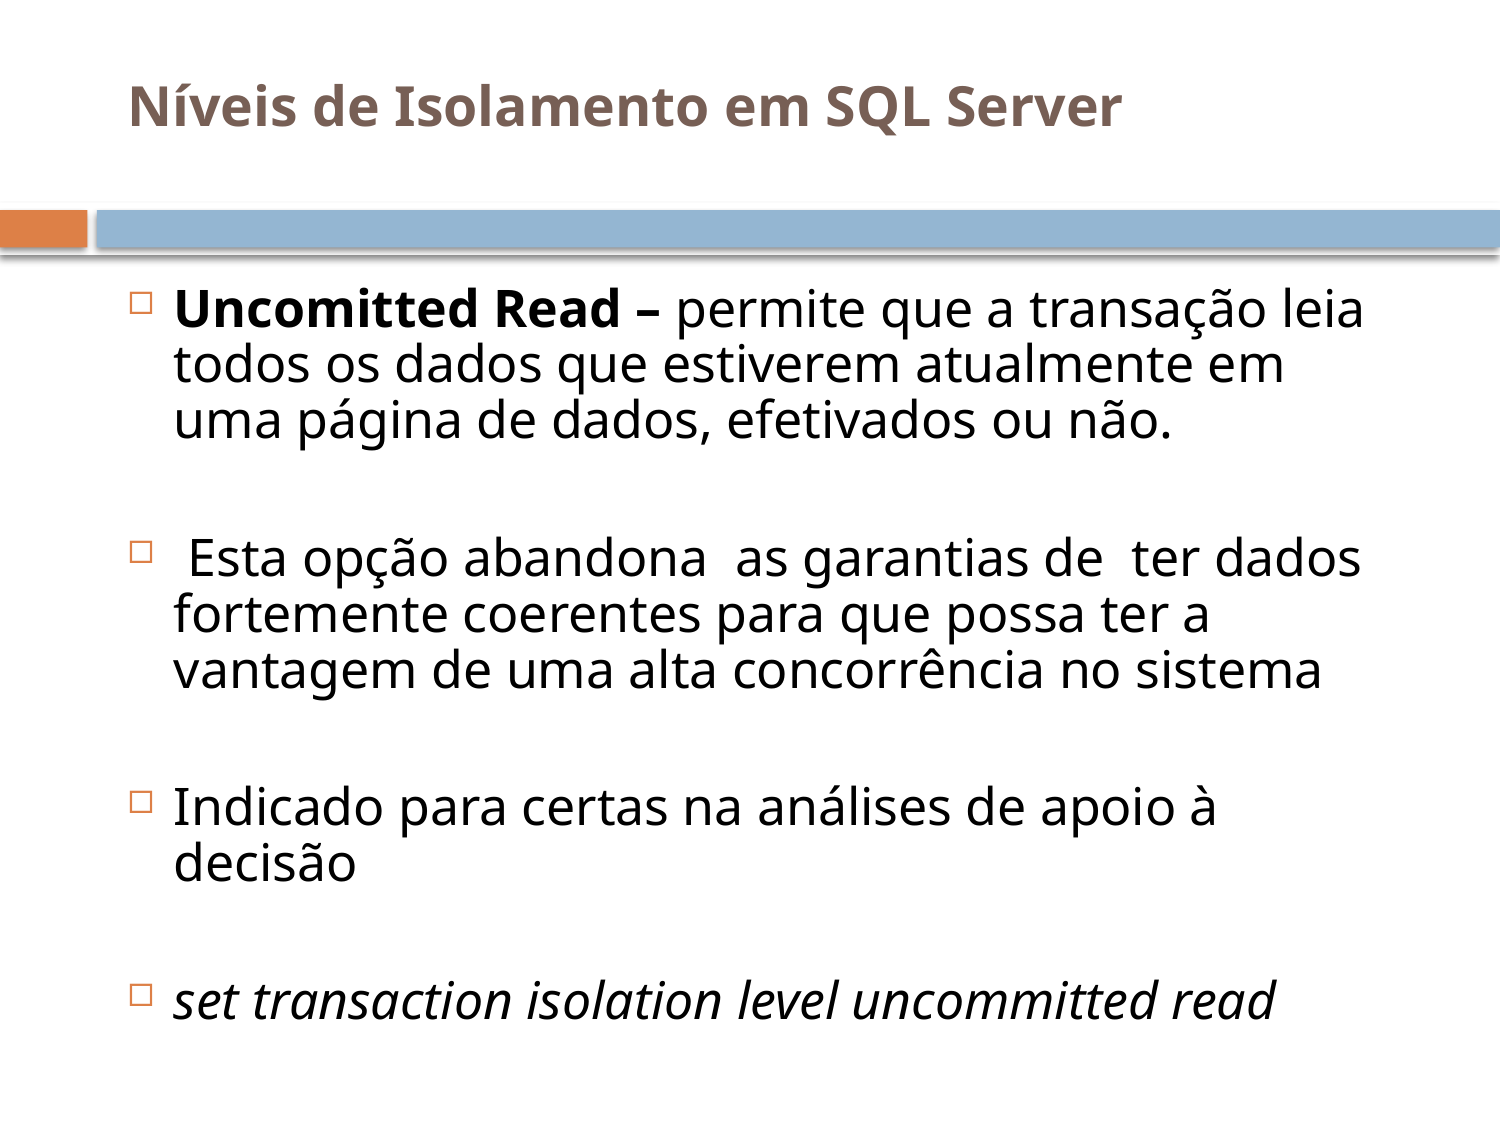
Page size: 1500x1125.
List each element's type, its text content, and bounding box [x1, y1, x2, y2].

title Níveis de Isolamento em SQL Server [112, 62, 1388, 213]
list Uncomitted Read – permite que a transação leia todos os dados que estiverem atualmente em uma página de dados, efetivados ou não. Esta opção abandona as garantias de ter dados fortemente coerentes para que possa ter a vantagem de uma alta concorrência no sistema Indicado para certas na análises de apoio à decisão set transaction isolation level uncommitted read [112, 275, 1388, 1088]
